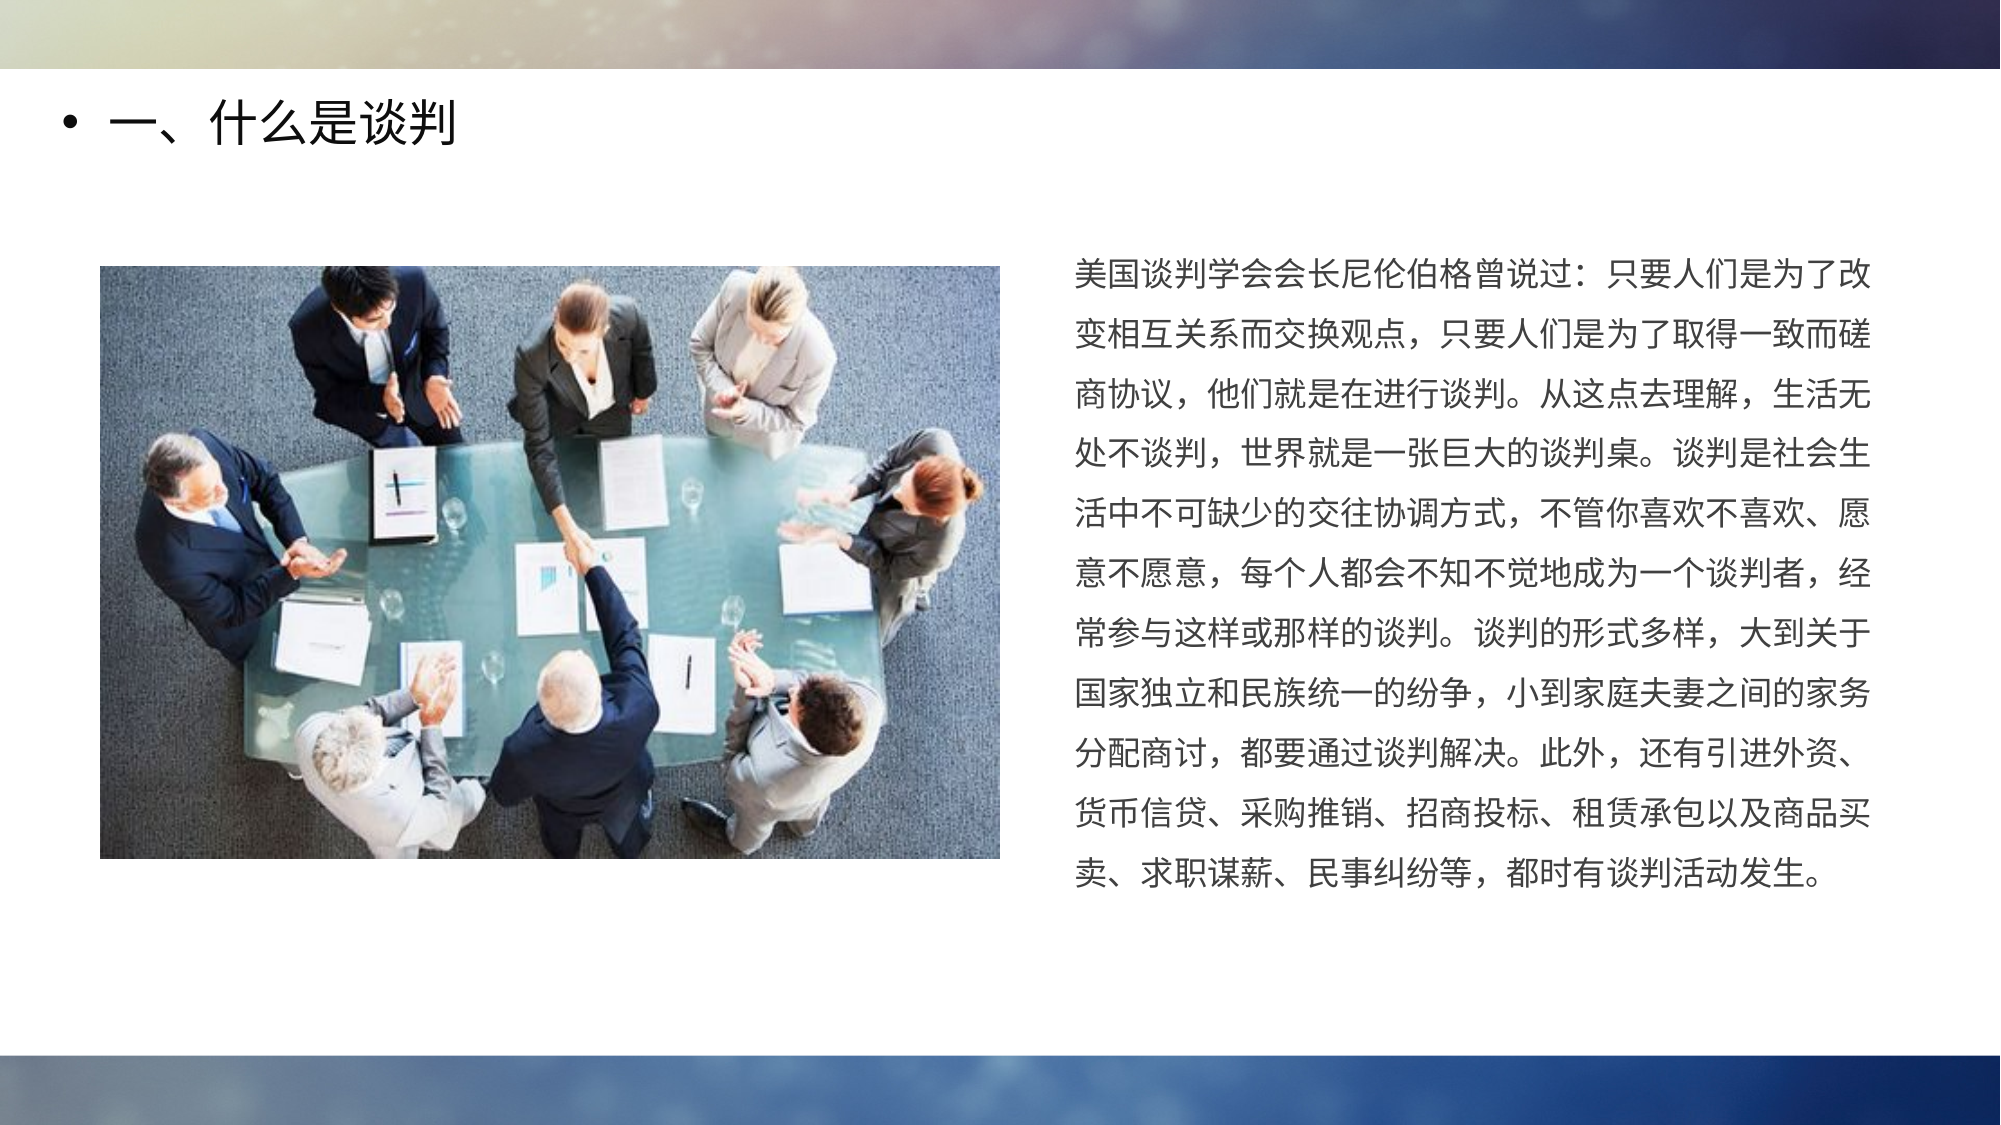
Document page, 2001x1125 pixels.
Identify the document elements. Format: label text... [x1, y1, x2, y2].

picture [0, 1056, 2000, 1125]
picture [0, 0, 2000, 69]
picture [100, 266, 1000, 859]
text_box 美国谈判学会会长尼伦伯格曾说过：只要人们是为了改变相互关系而交换观点，只要人们是为了取得一致而磋商协议，他们就是在进行谈判。从这点去理解，生活无处不谈判，世界就是一张巨大的谈判桌。谈判是社会生活中不可缺少的交往协调方式，不管你喜欢不喜欢、愿意不愿意，每个人都会不知不觉地成为一个谈判者，经常参与这样或那样的谈判。谈判的形式多样，大到关于国家独立和民族统一的纷争，小到家庭夫妻之间的家务分配商讨，都要通过谈判解决。此外，还有引进外资、货币信贷、采购推销、招商投标、租赁承包以及商品买卖、求职谋薪、民事纠纷等，都时有谈判活动发生。 [1059, 225, 1914, 899]
text_box 一、什么是谈判 [46, 84, 570, 160]
